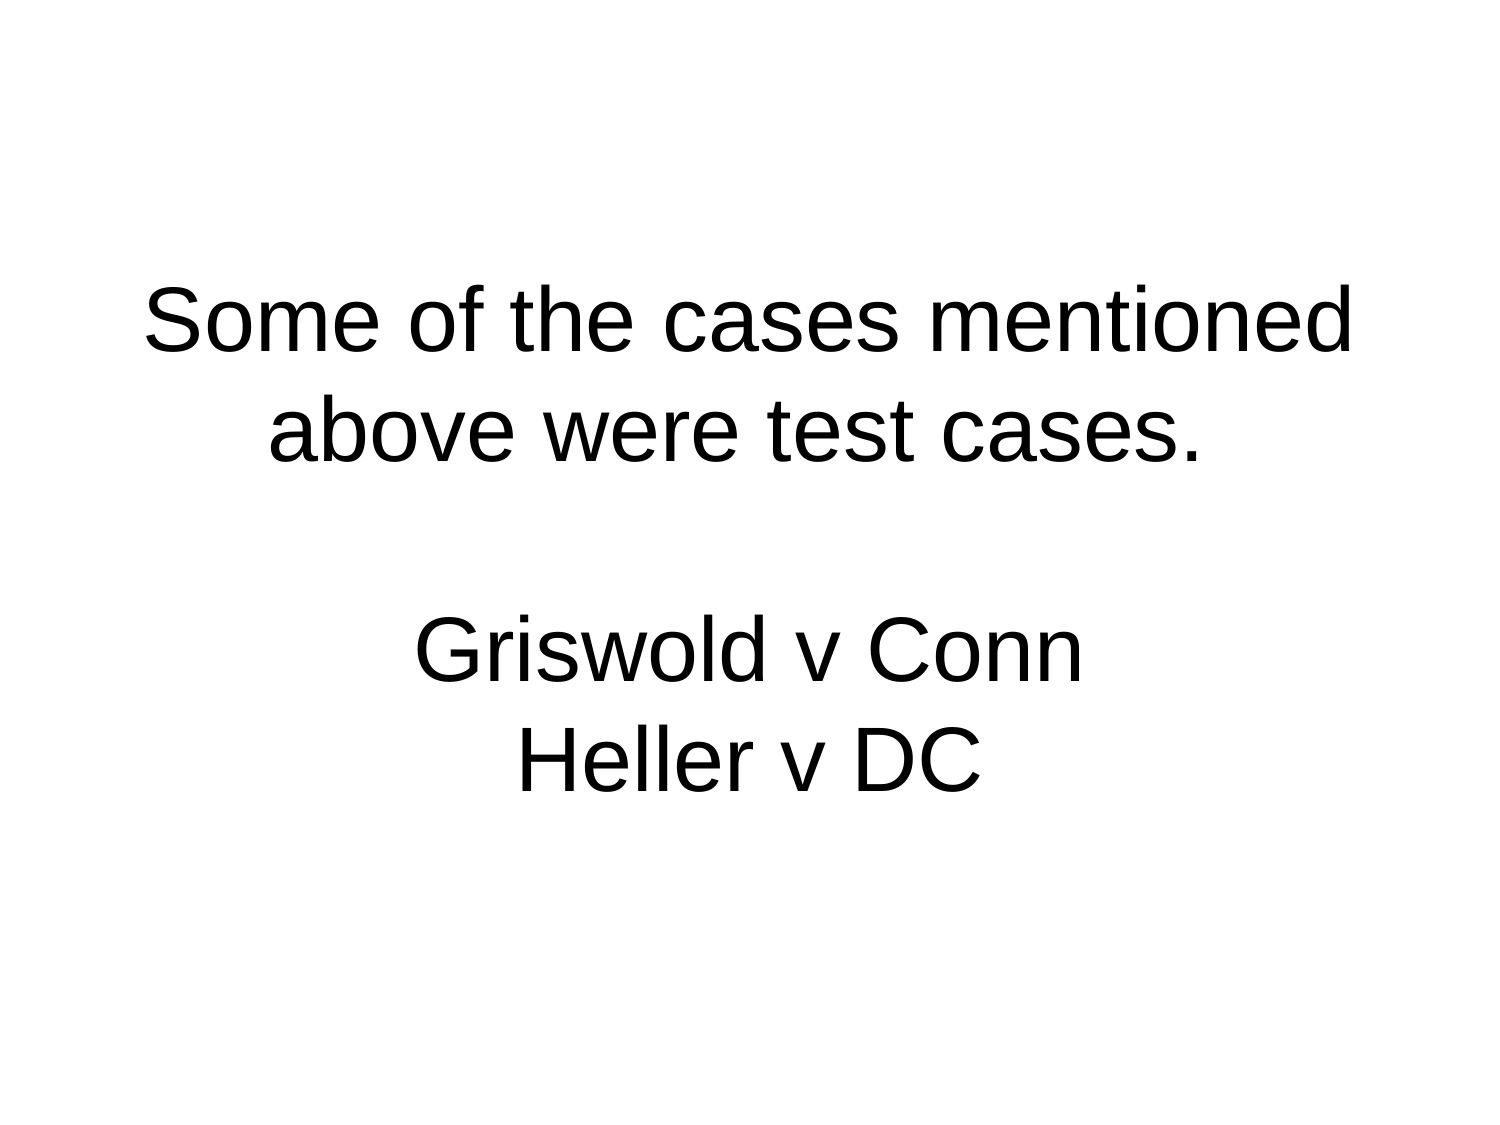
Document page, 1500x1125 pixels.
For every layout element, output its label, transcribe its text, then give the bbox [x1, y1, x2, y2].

title Some of the cases mentioned above were test cases. Griswold v Conn Heller v DC [74, 44, 1426, 1026]
